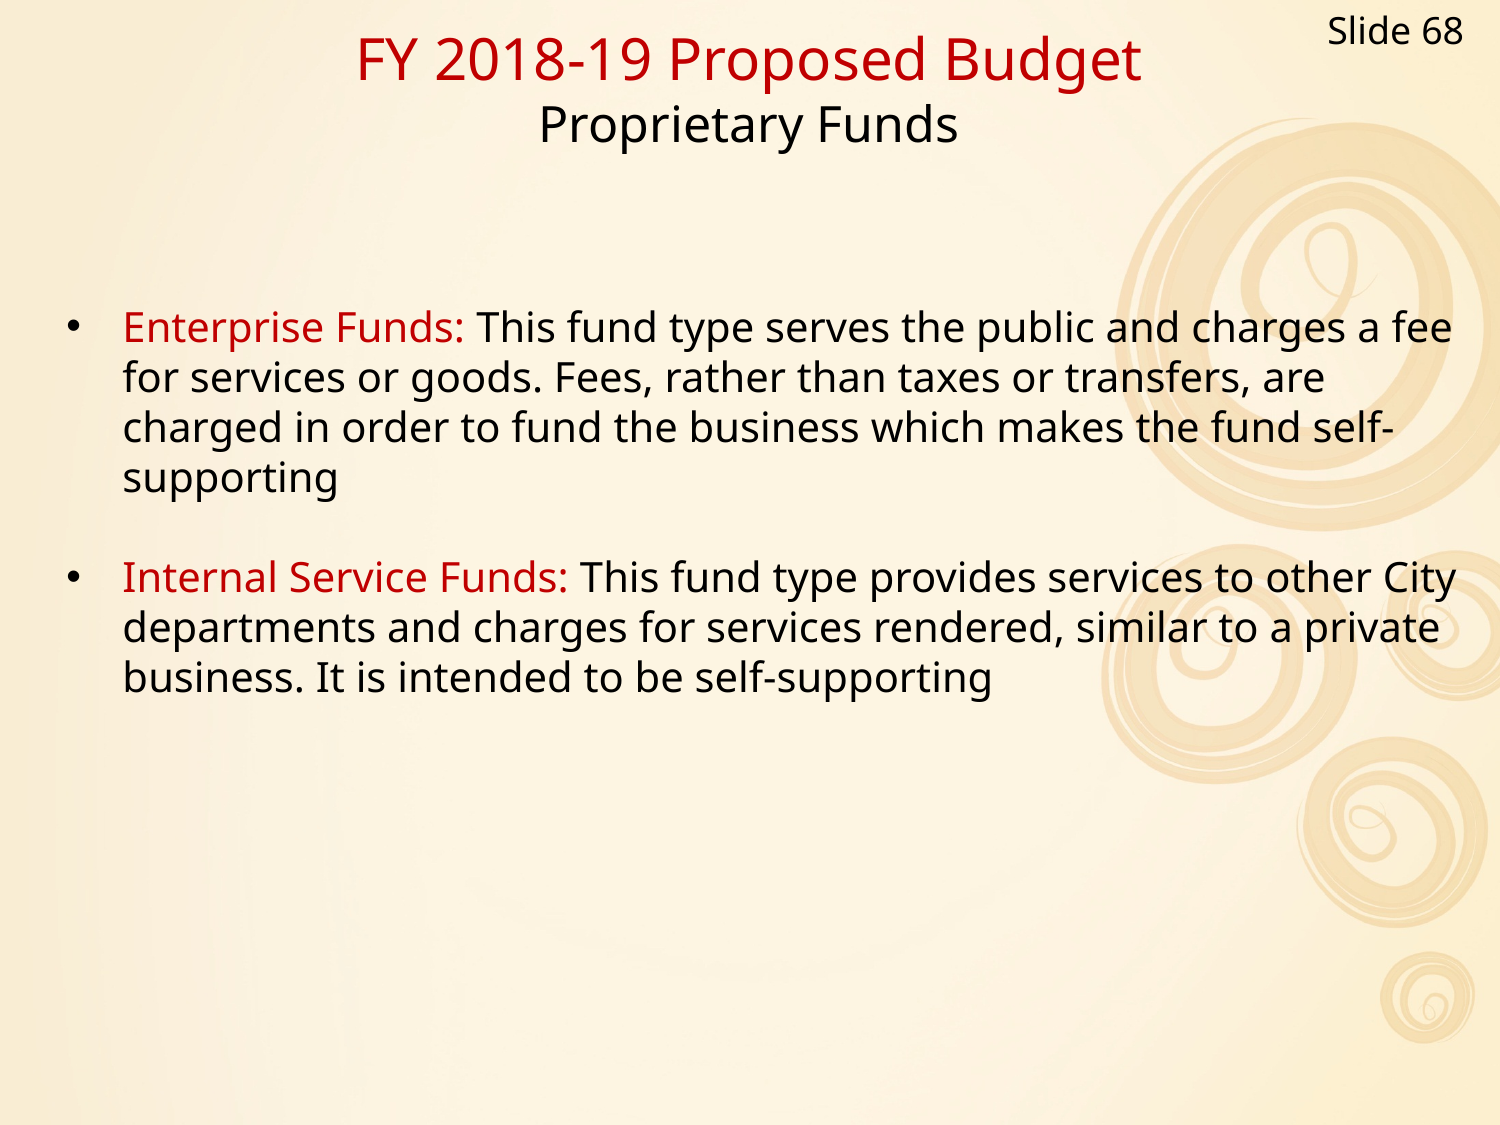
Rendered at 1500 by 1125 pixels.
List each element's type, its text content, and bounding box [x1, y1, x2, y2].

text_box Enterprise Funds: This fund type serves the public and charges a fee for services or goods. Fees, rather than taxes or transfers, are charged in order to fund the business which makes the fund self-supporting Internal Service Funds: This fund type provides services to other City departments and charges for services rendered, similar to a private business. It is intended to be self-supporting [23, 293, 1475, 709]
slide_number Slide 68 [1312, 0, 1500, 75]
picture [0, 0, 1500, 1125]
title FY 2018-19 Proposed Budget Proprietary Funds [49, 37, 1450, 138]
